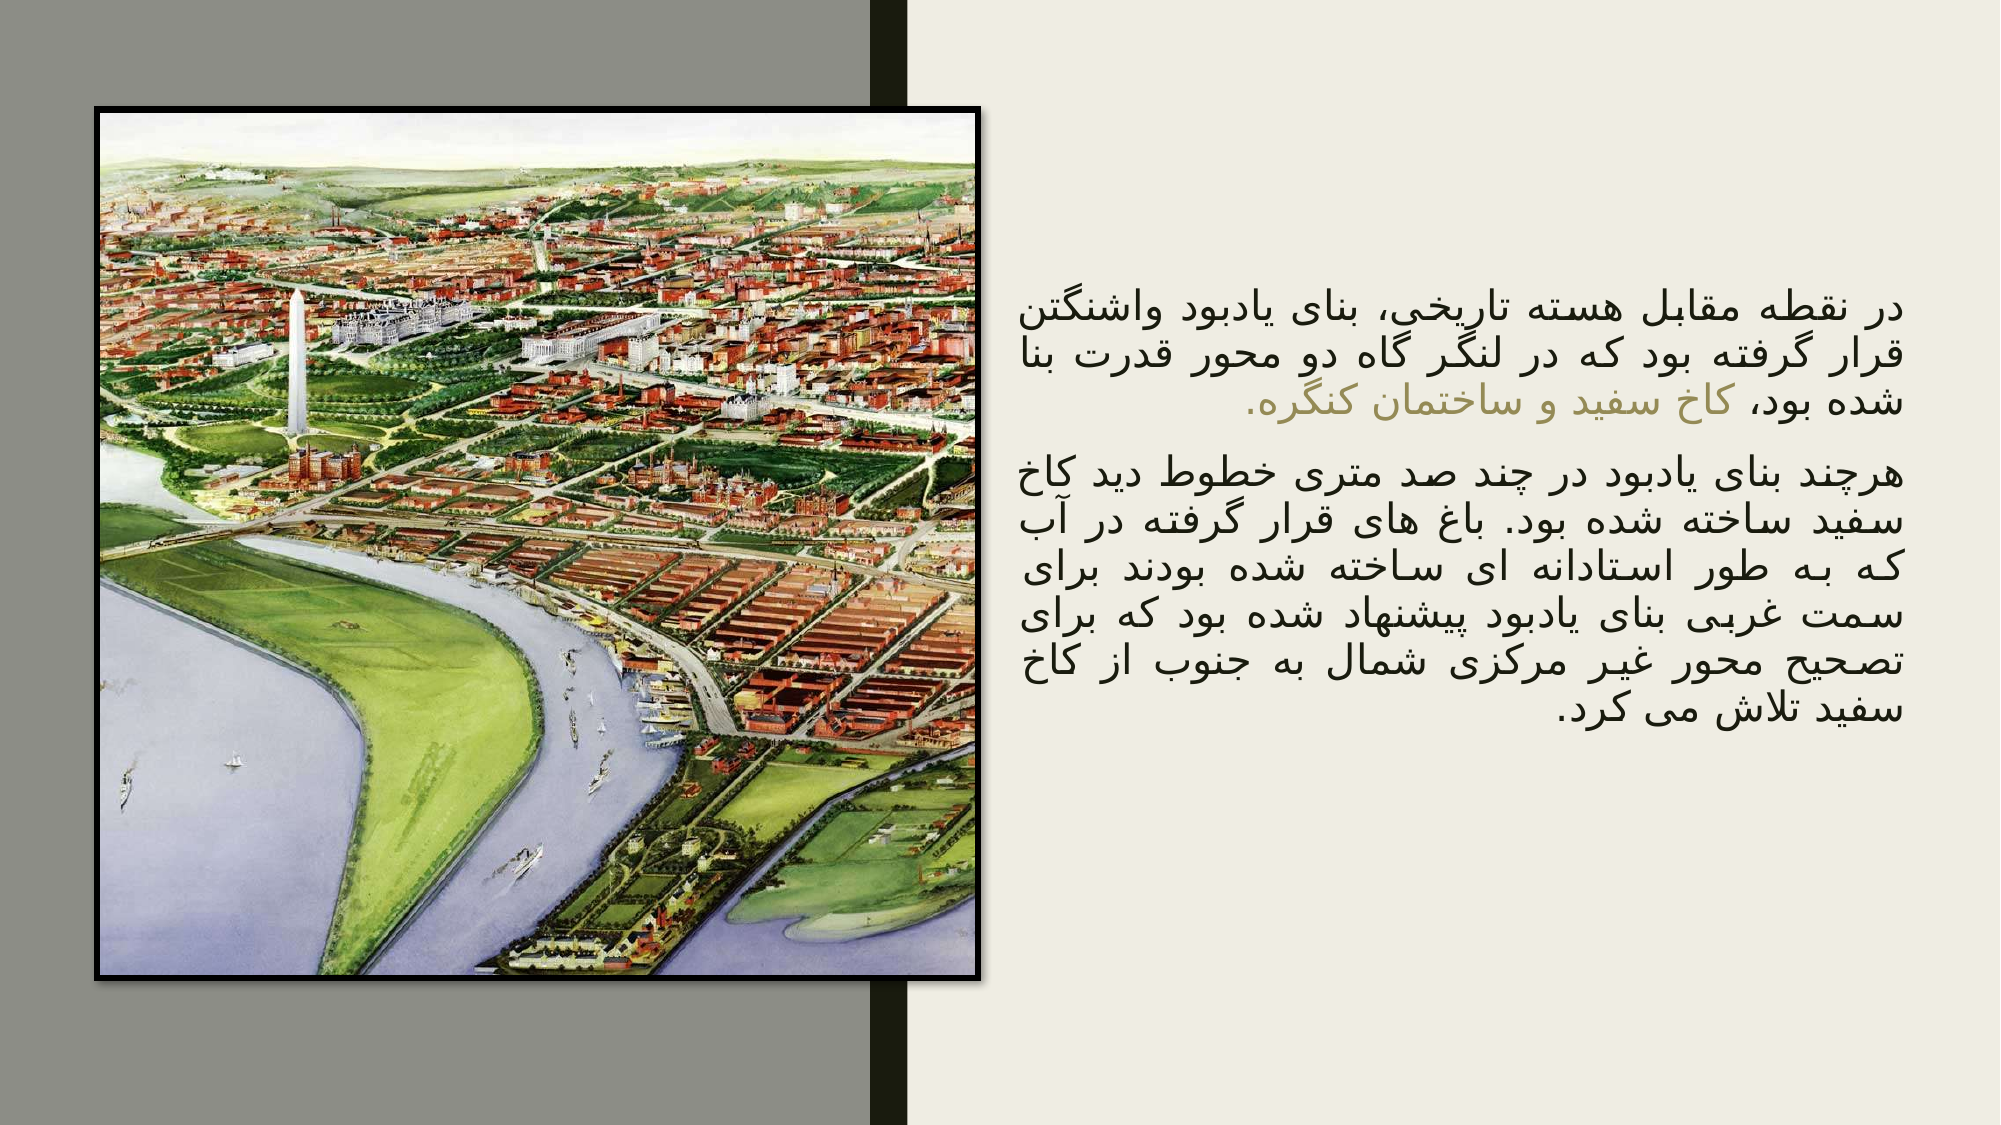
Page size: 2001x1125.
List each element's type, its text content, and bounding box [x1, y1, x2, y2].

list در نقطه مقابل هسته تاریخی، بنای یادبود واشنگتن قرار گرفته بود که در لنگر گاه دو محور قدرت بنا شده بود، کاخ سفید و ساختمان کنگره. هرچند بنای یادبود در چند صد متری خطوط دید کاخ سفید ساخته شده بود. باغ های قرار گرفته در آب که به طور استادانه ای ساخته شده بودند برای سمت غربی بنای یادبود پیشنهاد شده بود که برای تصحیح محور غیر مرکزی شمال به جنوب از کاخ سفید تلاش می کرد. [999, 275, 1921, 975]
picture [99, 112, 975, 975]
